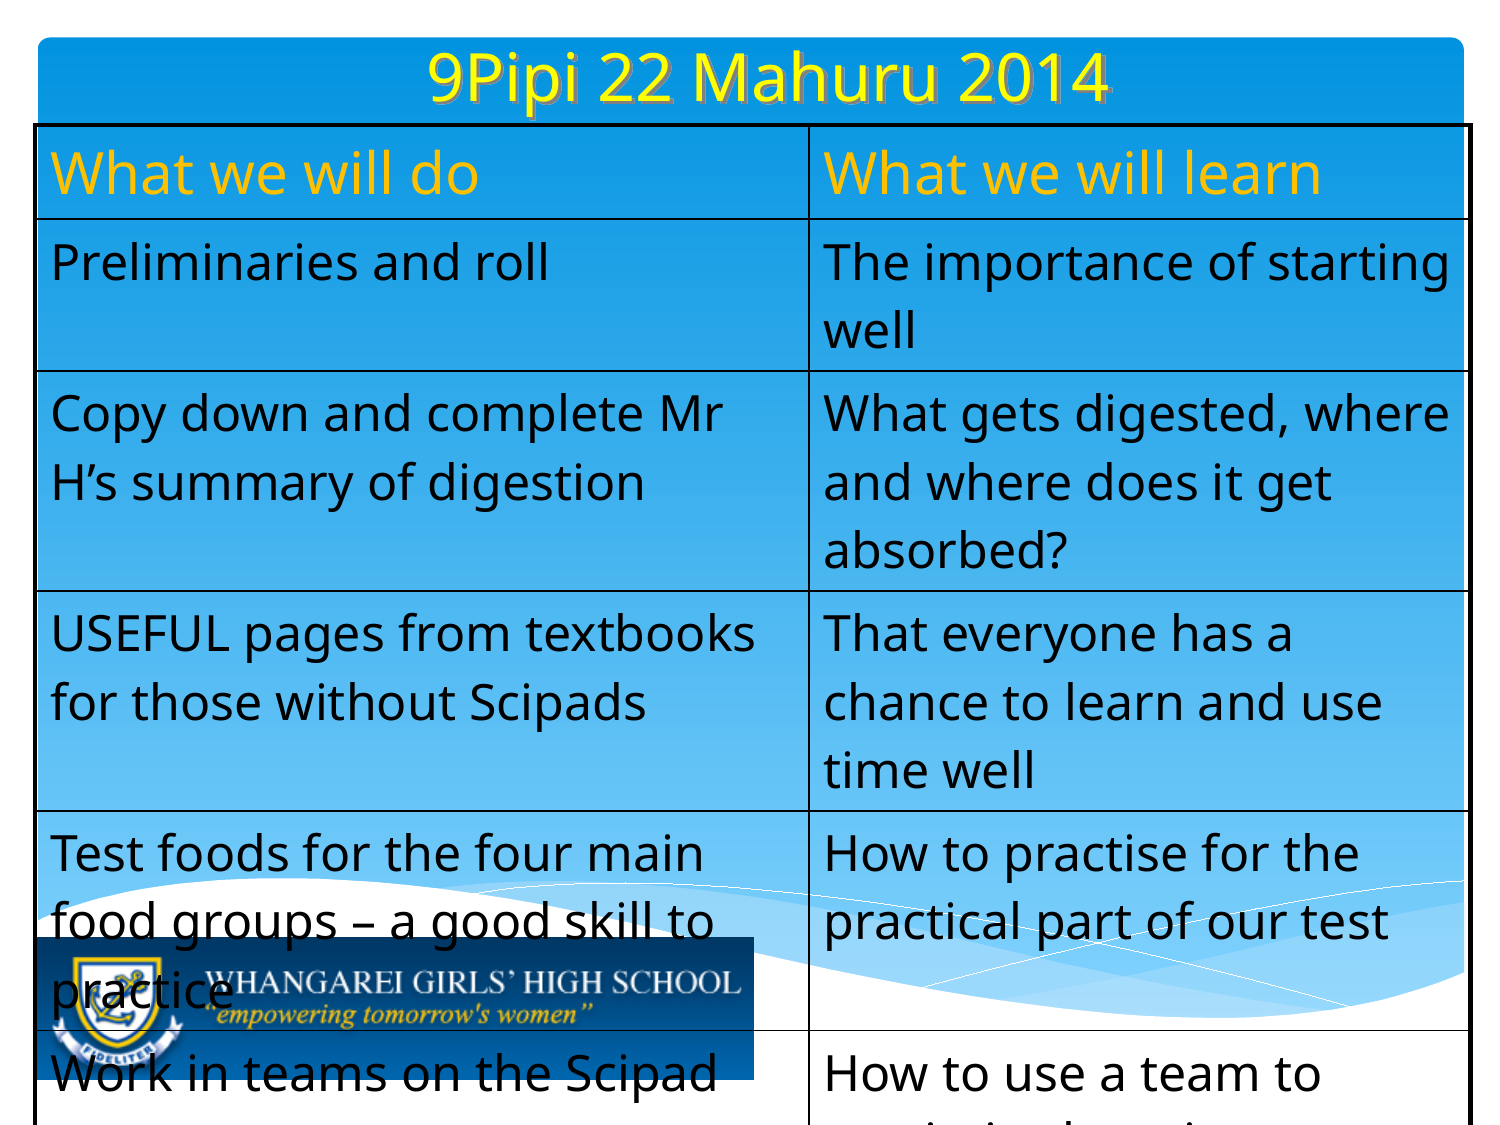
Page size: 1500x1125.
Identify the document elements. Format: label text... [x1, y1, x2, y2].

table_cell How to use a team to maximise learning [810, 1031, 1468, 1125]
text_box 9Pipi 22 Mahuru 2014 [162, 24, 1375, 123]
table_cell How to practise for the practical part of our test [810, 812, 1468, 1030]
table_cell USEFUL pages from textbooks for those without Scipads [37, 592, 808, 810]
table_header What we will learn [810, 127, 1468, 218]
table_cell The importance of starting well [810, 220, 1468, 370]
table_cell Preliminaries and roll [37, 220, 808, 370]
table_cell Test foods for the four main food groups – a good skill to practice [37, 812, 808, 1030]
table_cell Work in teams on the Scipad pages [37, 1031, 808, 1125]
table_cell Copy down and complete Mr H’s summary of digestion [37, 372, 808, 590]
table_cell That everyone has a chance to learn and use time well [810, 592, 1468, 810]
table_header What we will do [37, 127, 808, 218]
picture [37, 937, 754, 1080]
table_cell What gets digested, where and where does it get absorbed? [810, 372, 1468, 590]
